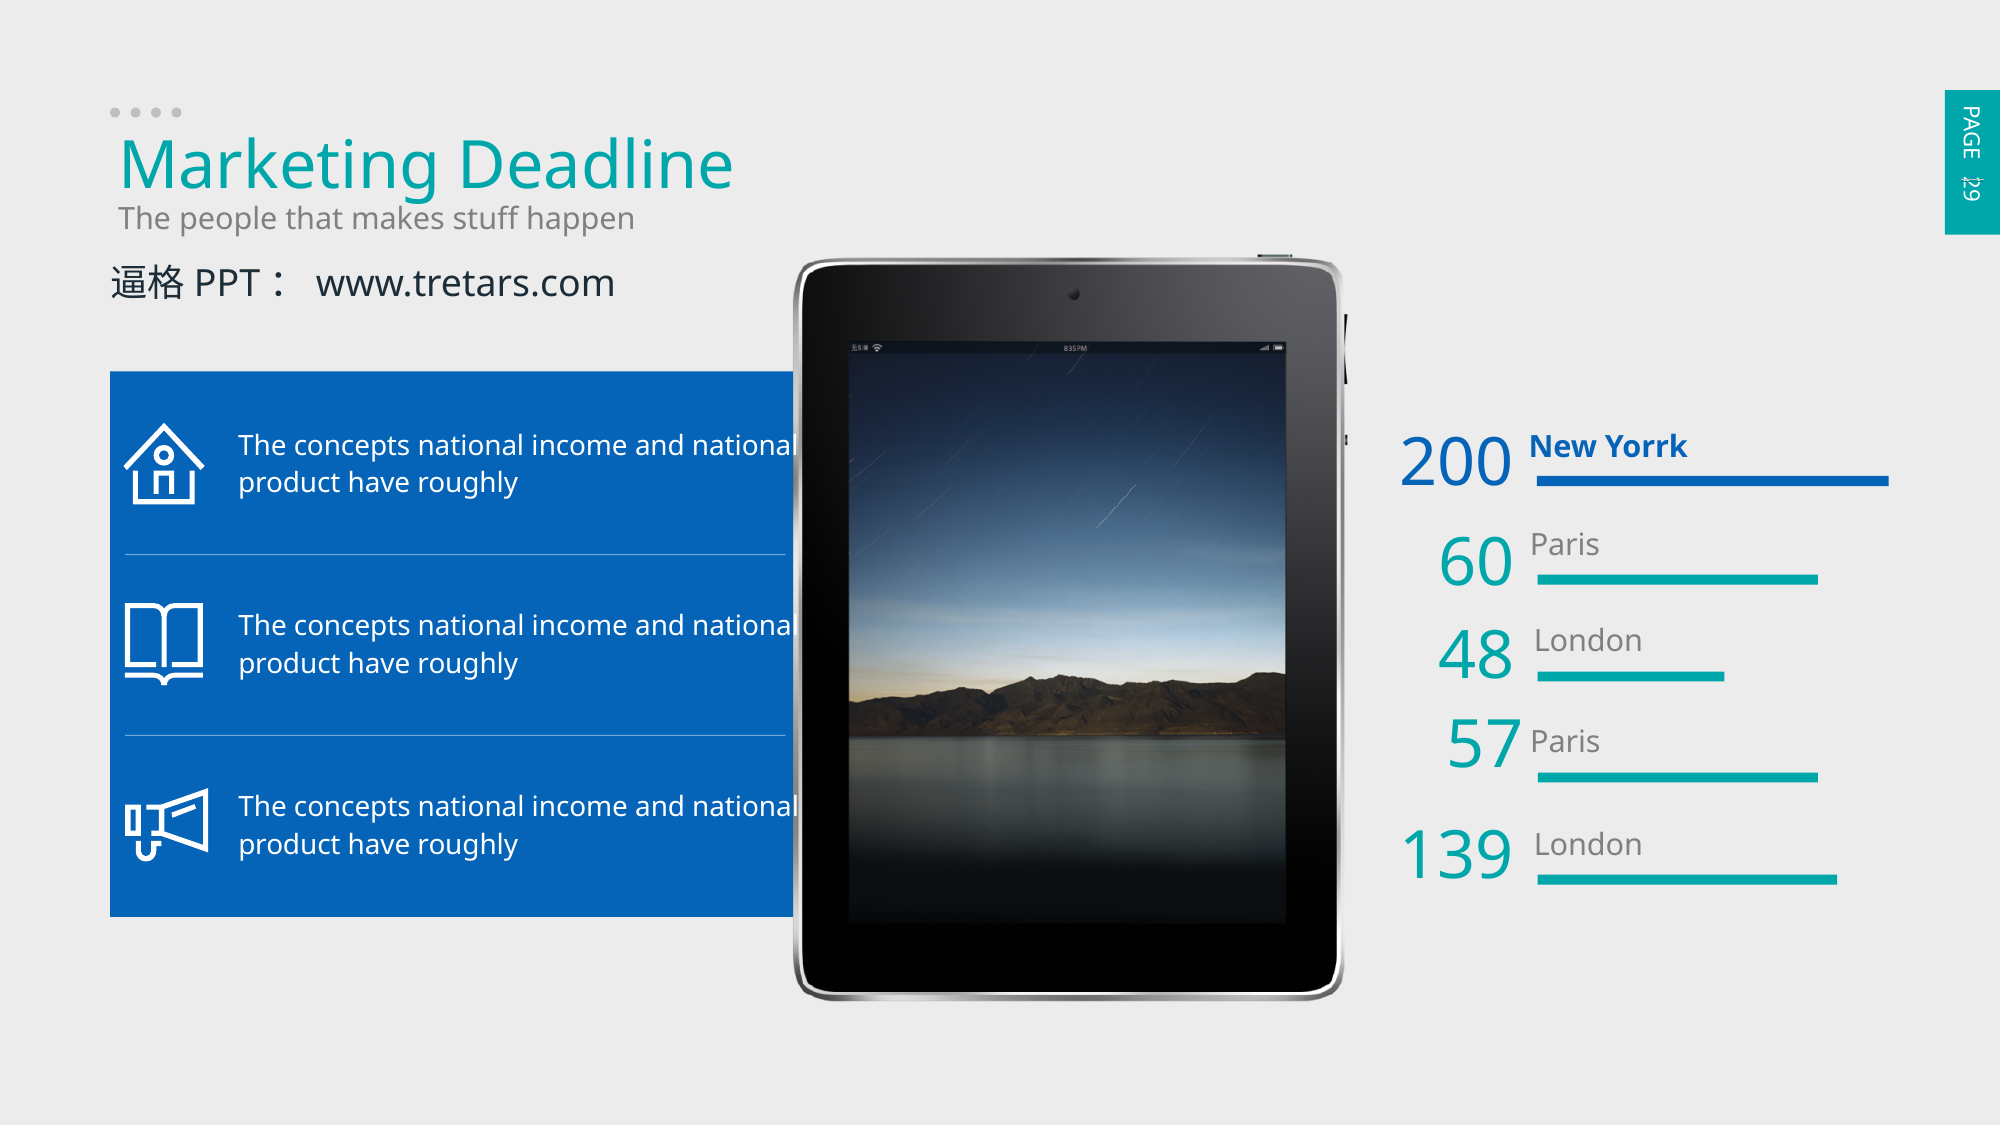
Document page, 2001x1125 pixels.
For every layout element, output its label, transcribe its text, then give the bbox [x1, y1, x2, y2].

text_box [124, 595, 833, 688]
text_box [90, 114, 765, 244]
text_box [1944, 90, 2000, 235]
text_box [1423, 604, 1725, 701]
picture [785, 250, 1350, 1002]
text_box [123, 415, 833, 508]
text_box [1423, 511, 1818, 608]
text_box [109, 370, 785, 918]
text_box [1431, 693, 1818, 790]
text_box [125, 776, 833, 869]
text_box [1384, 411, 1889, 508]
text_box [1384, 804, 1838, 901]
text_box 逼格PPT：www.tretars.com [95, 251, 631, 312]
